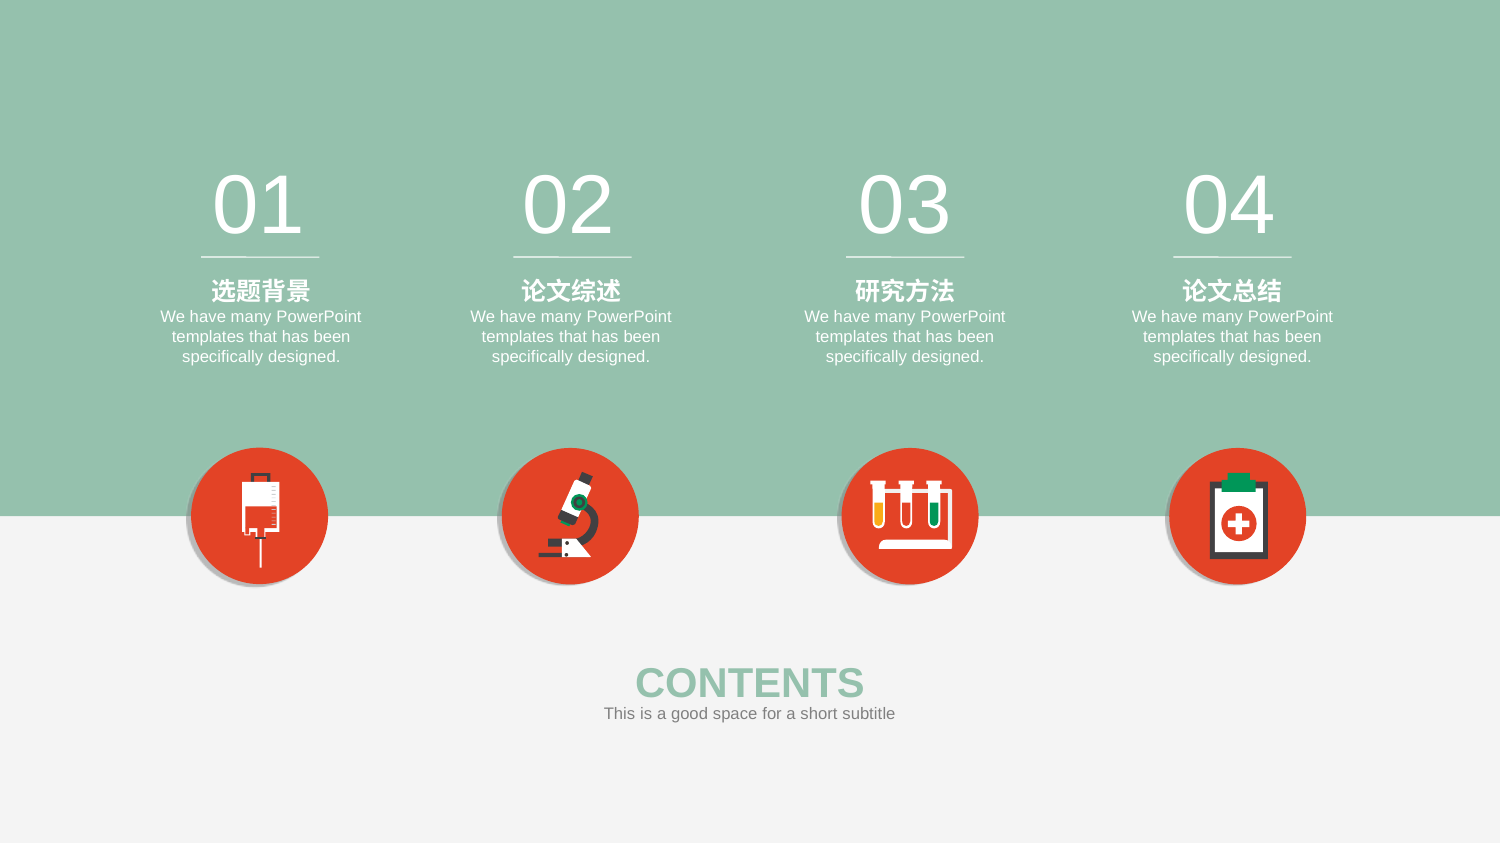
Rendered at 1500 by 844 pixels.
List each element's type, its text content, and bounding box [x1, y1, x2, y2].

text_box [1169, 447, 1307, 585]
text_box [191, 447, 329, 585]
text_box This is a good space for a short subtitle [588, 695, 911, 731]
text_box 03 研究方法 We have many PowerPoint templates that has been specifically designed. [798, 150, 1012, 366]
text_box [241, 472, 280, 568]
text_box 02 论文综述 We have many PowerPoint templates that has been specifically designed. [464, 150, 678, 366]
text_box [0, 0, 1500, 517]
text_box 04 论文总结 We have many PowerPoint templates that has been specifically designed. [1126, 150, 1340, 366]
text_box [841, 447, 979, 585]
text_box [1209, 472, 1269, 560]
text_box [870, 480, 953, 550]
text_box 01 选题背景 We have many PowerPoint templates that has been specifically designed. [154, 150, 368, 366]
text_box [538, 471, 599, 558]
text_box CONTENTS [620, 648, 880, 695]
text_box [501, 447, 639, 585]
